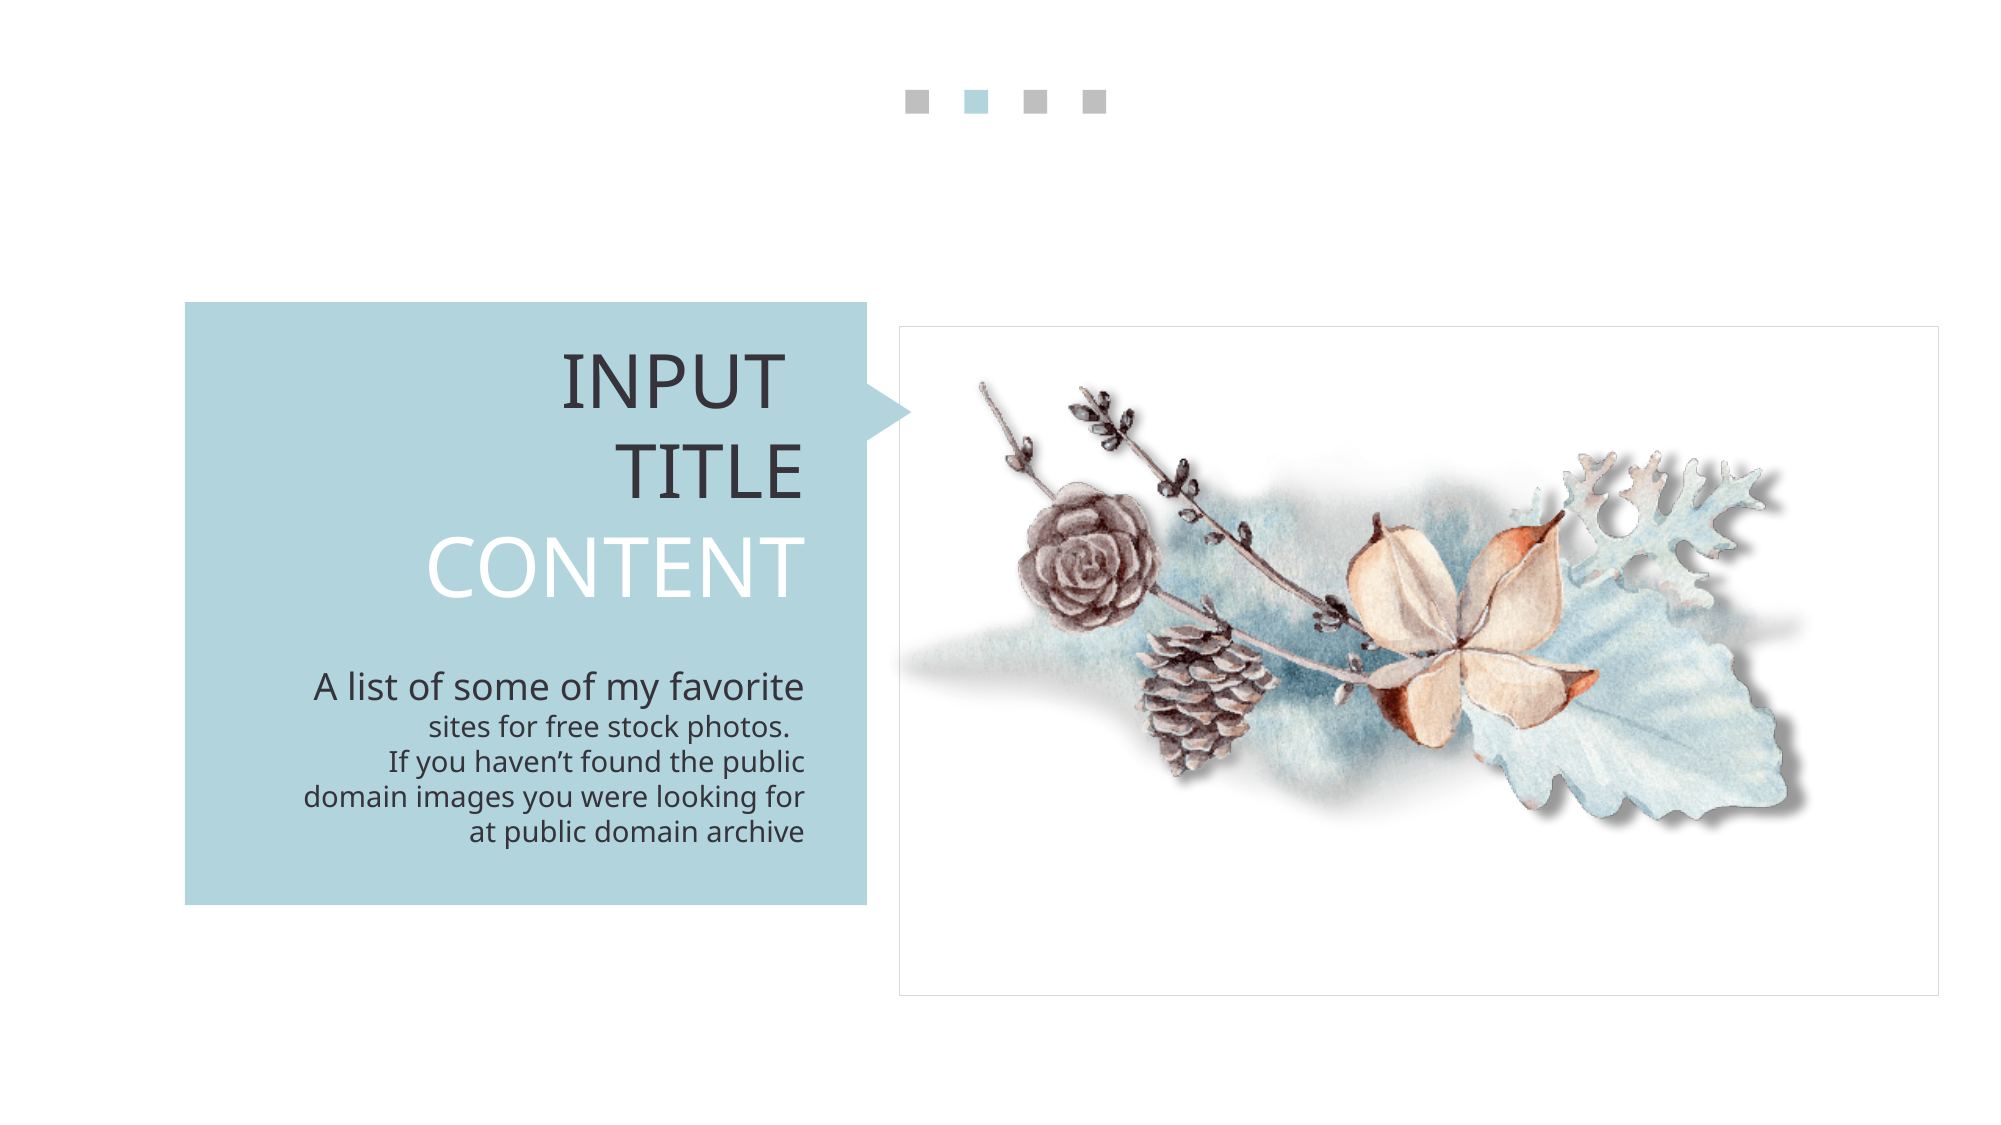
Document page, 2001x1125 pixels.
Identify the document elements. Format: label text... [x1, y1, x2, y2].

text_box A list of some of my favorite sites for free stock photos. If you haven’t found the public domain images you were looking for at public domain archive [274, 655, 821, 856]
picture [834, 348, 1897, 847]
text_box [963, 89, 989, 115]
text_box INPUT TITLE CONTENT [345, 326, 821, 621]
text_box [1023, 89, 1048, 115]
text_box [904, 89, 930, 115]
text_box [183, 301, 868, 907]
text_box [1082, 89, 1107, 115]
text_box [898, 325, 1940, 997]
